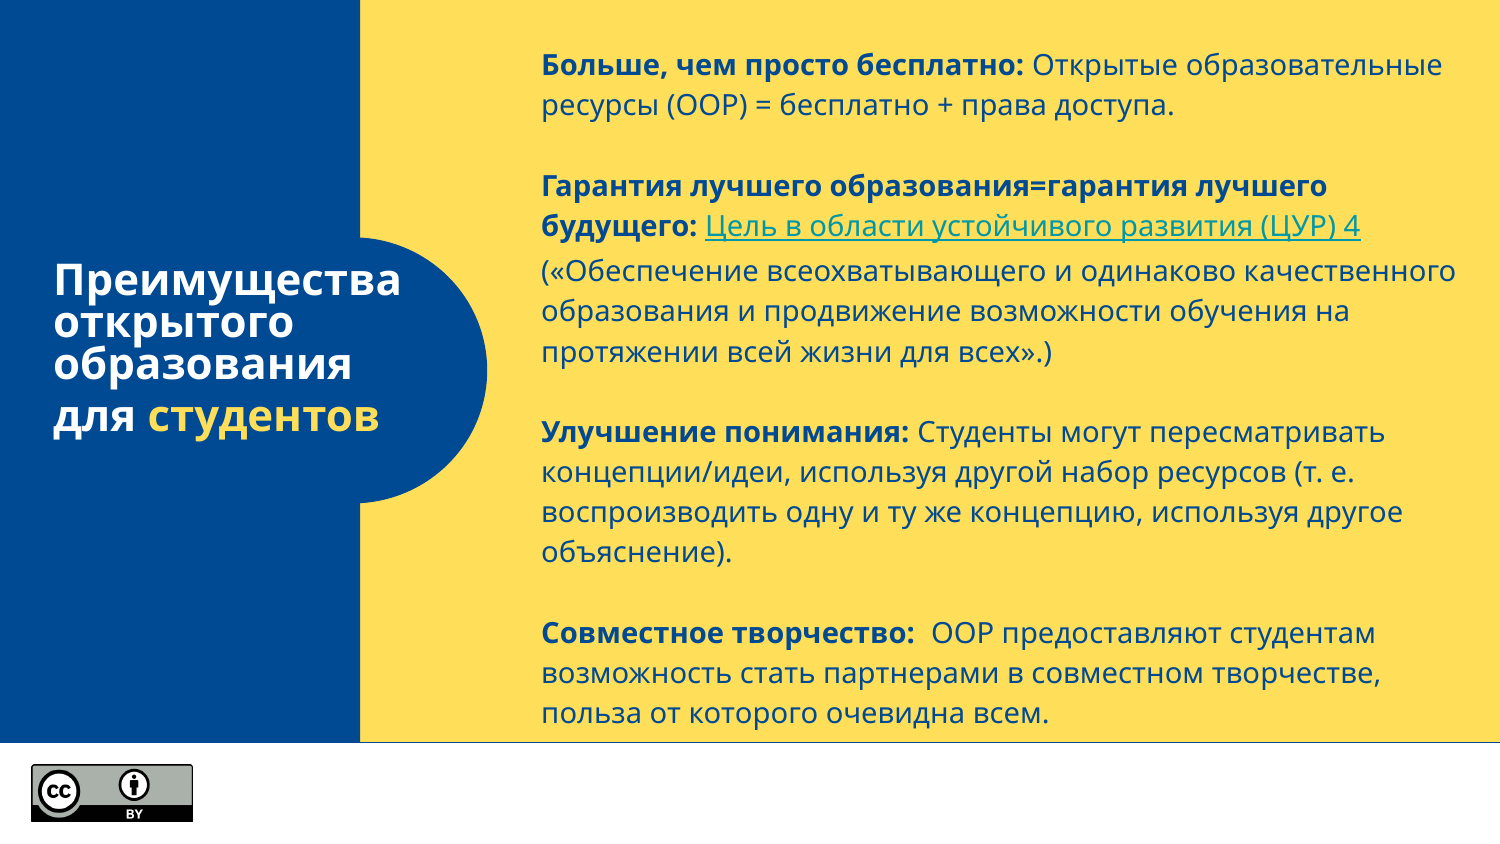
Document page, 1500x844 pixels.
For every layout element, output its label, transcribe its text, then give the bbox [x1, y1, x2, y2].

text_box [0, 750, 1500, 844]
text_box Больше, чем просто бесплатно: Открытые образовательные ресурсы (ООР) = бесплатно + права доступа. Гарантия лучшего образования=гарантия лучшего будущего: Цель в области устойчивого развития (ЦУР) 4 («Обеспечение всеохватывающего и одинаково качественного образования и продвижение возможности обучения на протяжении всей жизни для всех».) Улучшение понимания: Студенты могут пересматривать концепции/идеи, используя другой набор ресурсов (т. е. воспроизводить одну и ту же концепцию, используя другое объяснение). Совместное творчество: ООР предоставляют студентам возможность стать партнерами в совместном творчестве, польза от которого очевидна всем. [526, 26, 1488, 741]
text_box Преимущества открытого образования для студентов [38, 246, 421, 457]
text_box [250, 255, 488, 504]
text_box [304, 237, 401, 246]
picture [31, 764, 193, 822]
text_box [0, 0, 361, 742]
